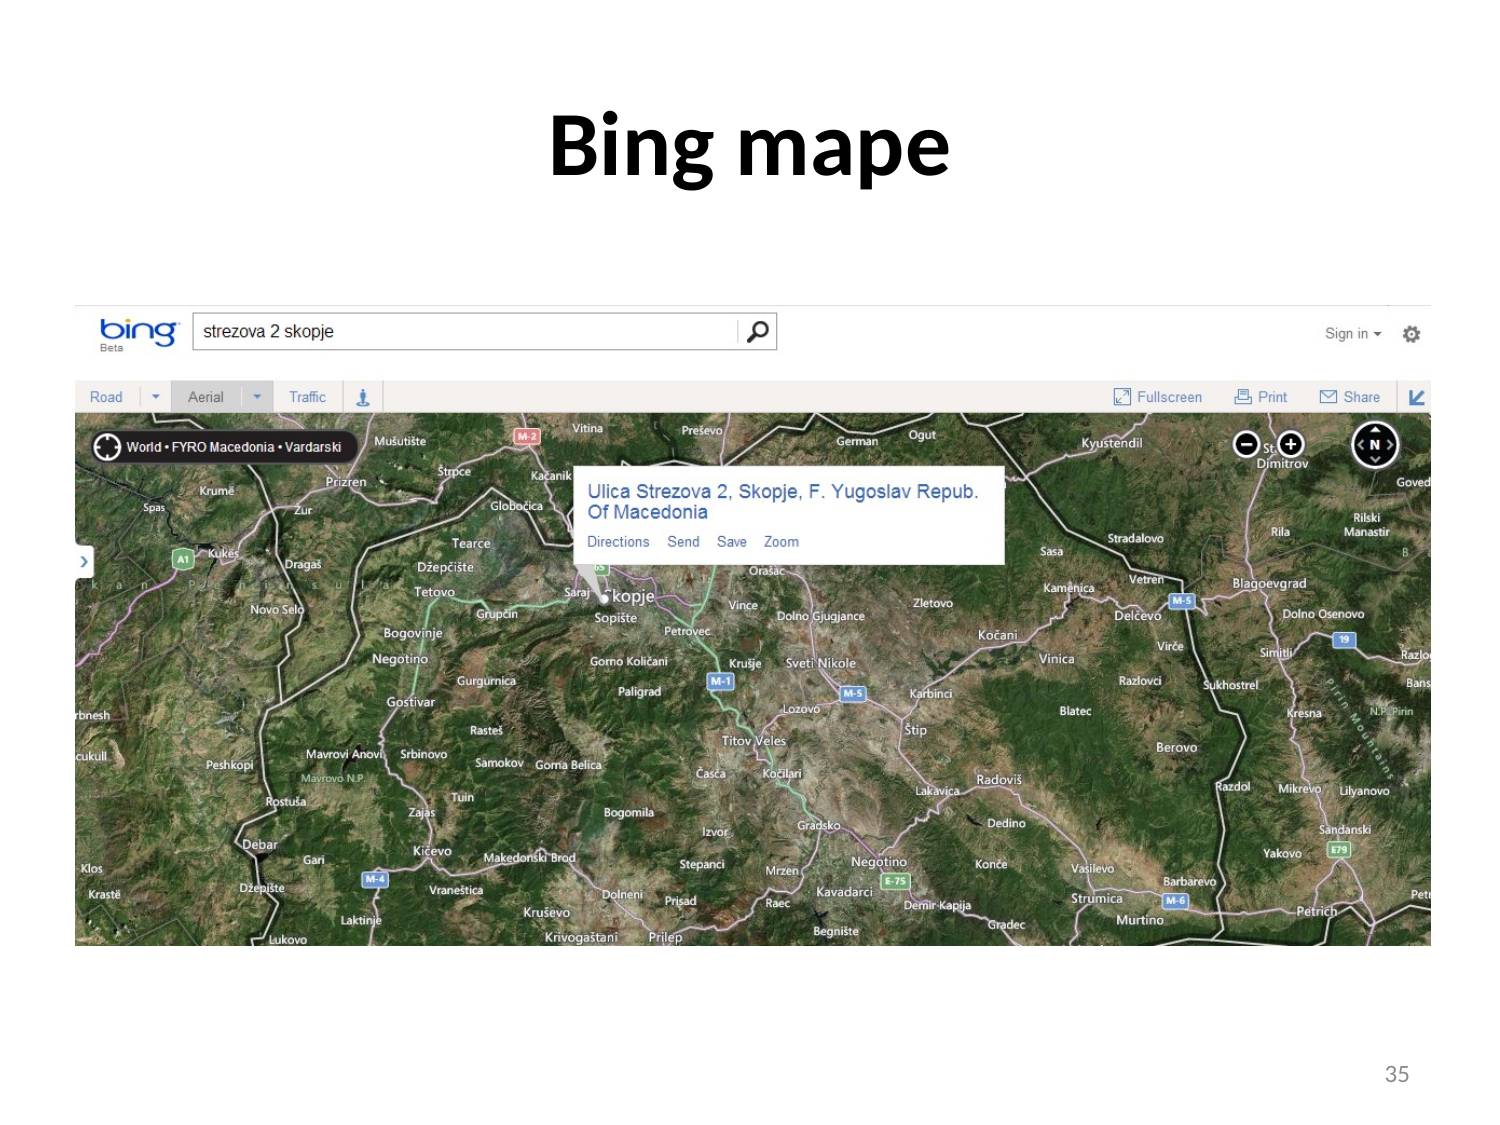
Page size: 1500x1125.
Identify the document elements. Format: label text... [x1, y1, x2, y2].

title Bing mape [74, 44, 1426, 233]
picture [74, 304, 1431, 946]
slide_number 35 [1074, 1042, 1425, 1103]
